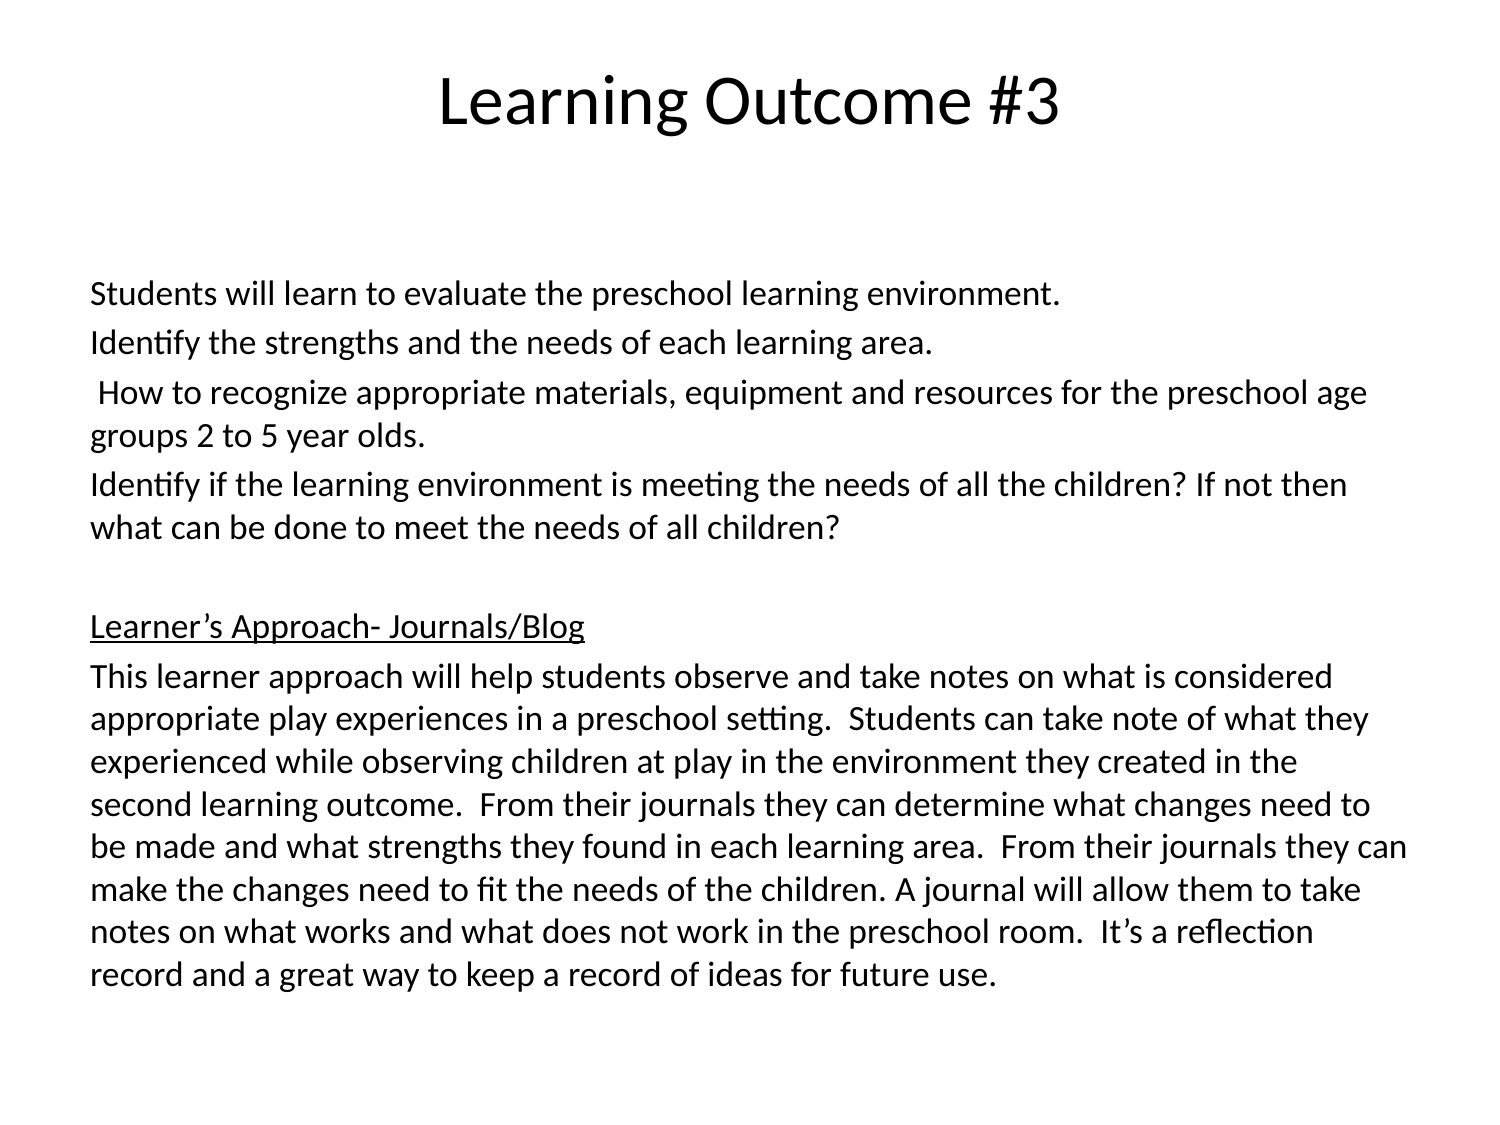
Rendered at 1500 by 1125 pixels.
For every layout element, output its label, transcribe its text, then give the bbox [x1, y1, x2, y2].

list Students will learn to evaluate the preschool learning environment. Identify the strengths and the needs of each learning area. How to recognize appropriate materials, equipment and resources for the preschool age groups 2 to 5 year olds. Identify if the learning environment is meeting the needs of all the children? If not then what can be done to meet the needs of all children? Learner’s Approach- Journals/Blog This learner approach will help students observe and take notes on what is considered appropriate play experiences in a preschool setting. Students can take note of what they experienced while observing children at play in the environment they created in the second learning outcome. From their journals they can determine what changes need to be made and what strengths they found in each learning area. From their journals they can make the changes need to fit the needs of the children. A journal will allow them to take notes on what works and what does not work in the preschool room. It’s a reflection record and a great way to keep a record of ideas for future use. [75, 262, 1425, 1005]
title Learning Outcome #3 [75, 45, 1425, 233]
